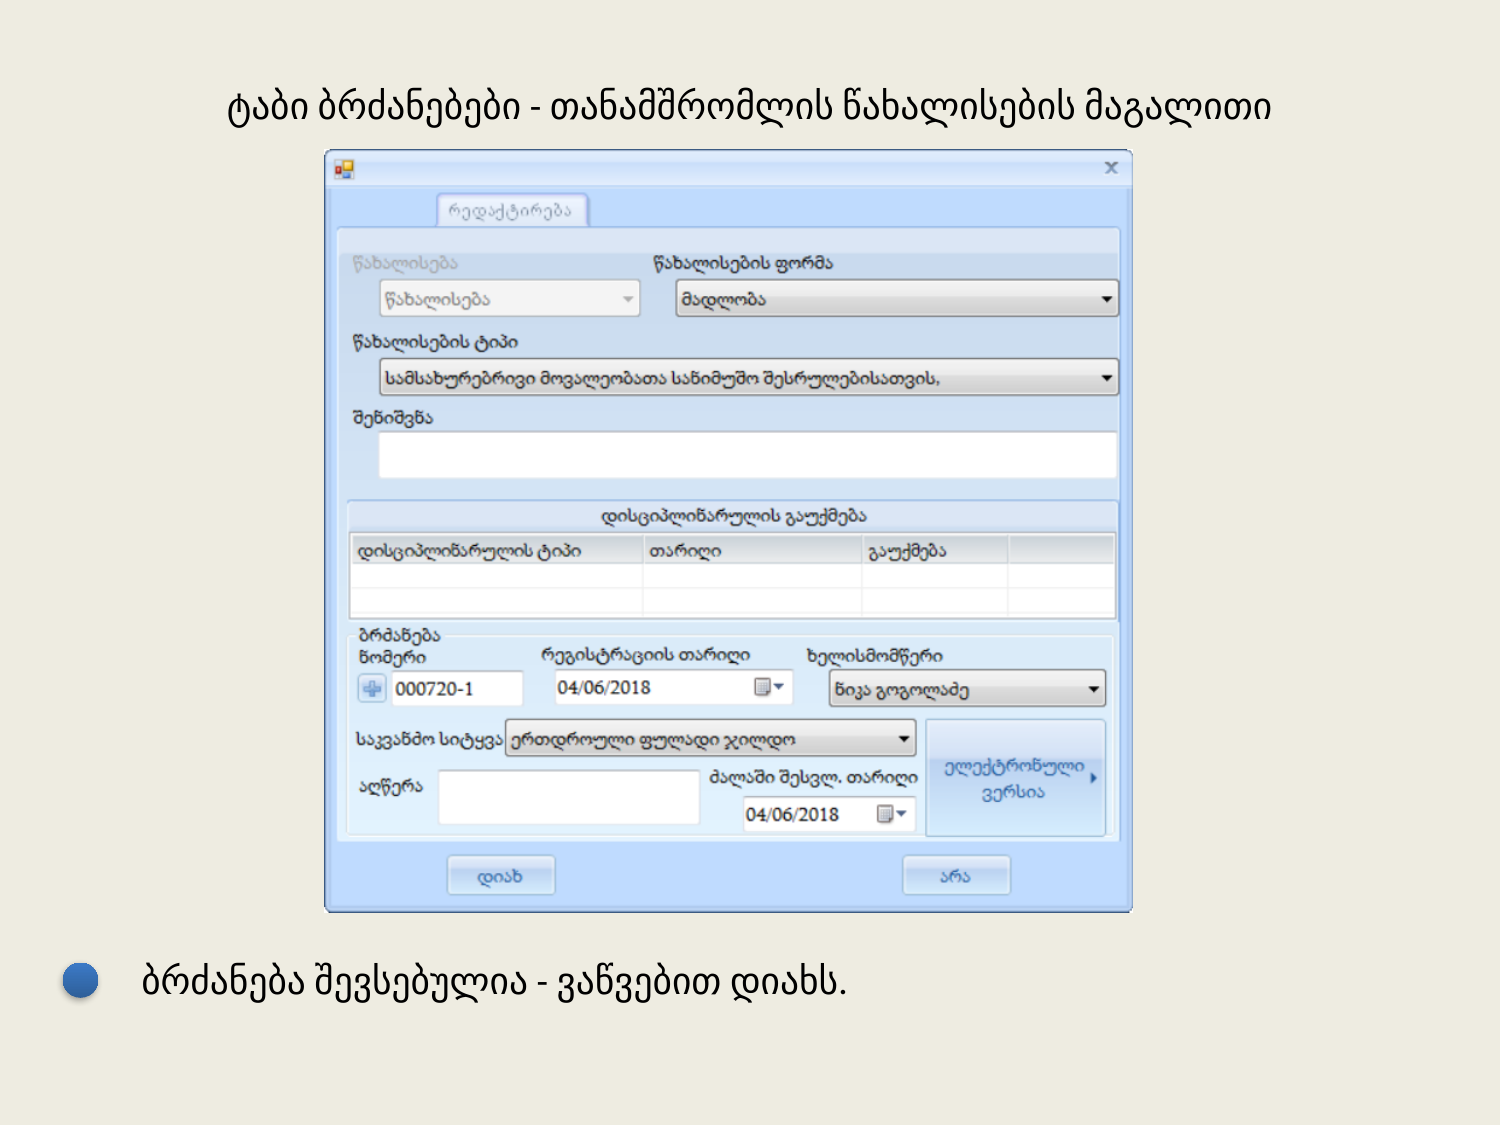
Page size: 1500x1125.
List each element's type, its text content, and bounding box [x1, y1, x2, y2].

text_box ტაბი ბრძანებები - თანამშრომლის წახალისების მაგალითი [81, 74, 1418, 135]
text_box ბრძანება შევსებულია - ვაწვებით დიახს. [126, 949, 1463, 1010]
text_box [62, 962, 99, 998]
picture [324, 149, 1134, 913]
